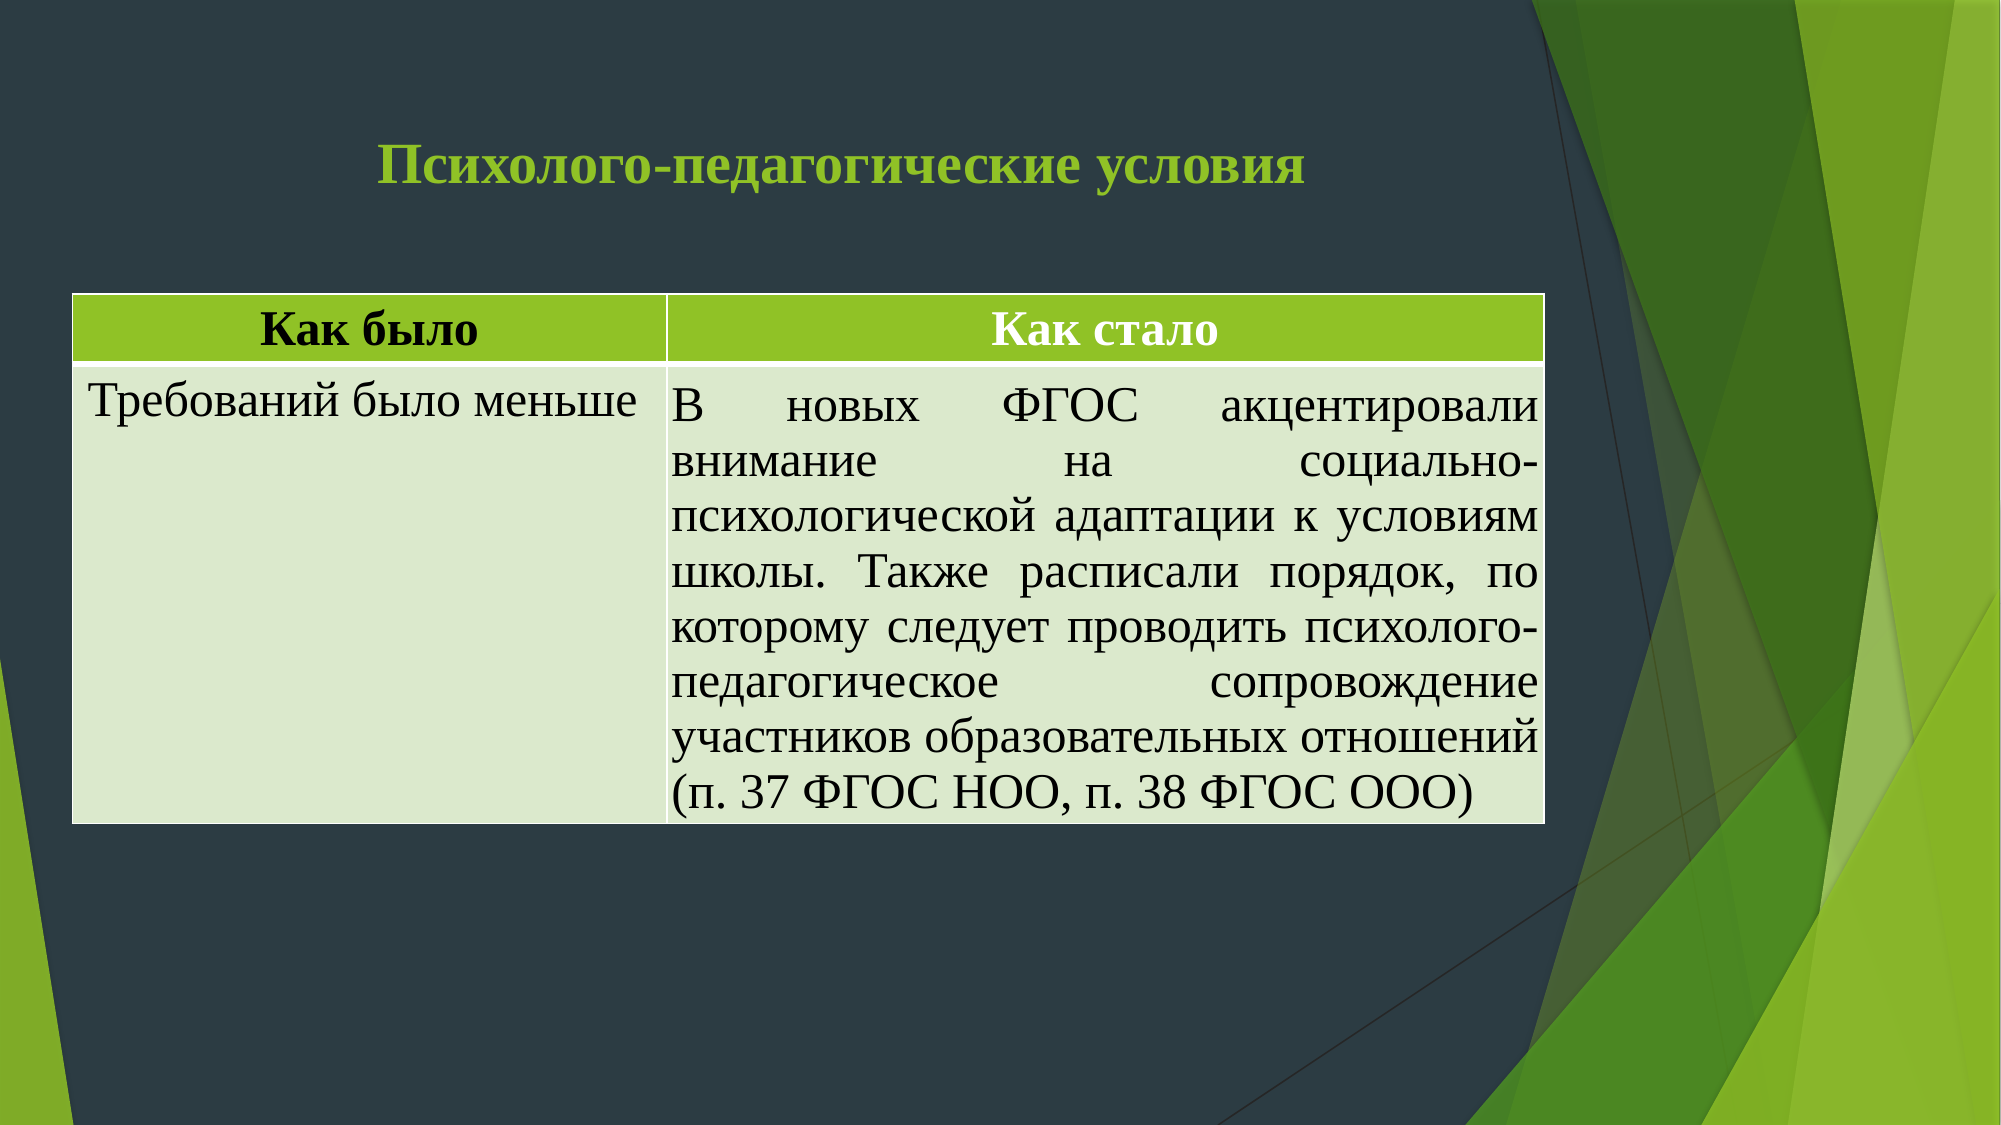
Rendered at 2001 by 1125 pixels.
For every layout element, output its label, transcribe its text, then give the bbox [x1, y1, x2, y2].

table_cell Требований было меньше [73, 367, 666, 823]
title Психолого-педагогические условия [0, 117, 1705, 336]
table_header Как стало [668, 295, 1543, 361]
table_header Как было [73, 295, 666, 361]
table_cell В новых ФГОС акцентировали внимание на социально-психологической адаптации к условиям школы. Также расписали порядок, по которому следует проводить психолого-педагогическое сопровождение участников образовательных отношений (п. 37 ФГОС НОО, п. 38 ФГОС ООО) [668, 367, 1543, 823]
